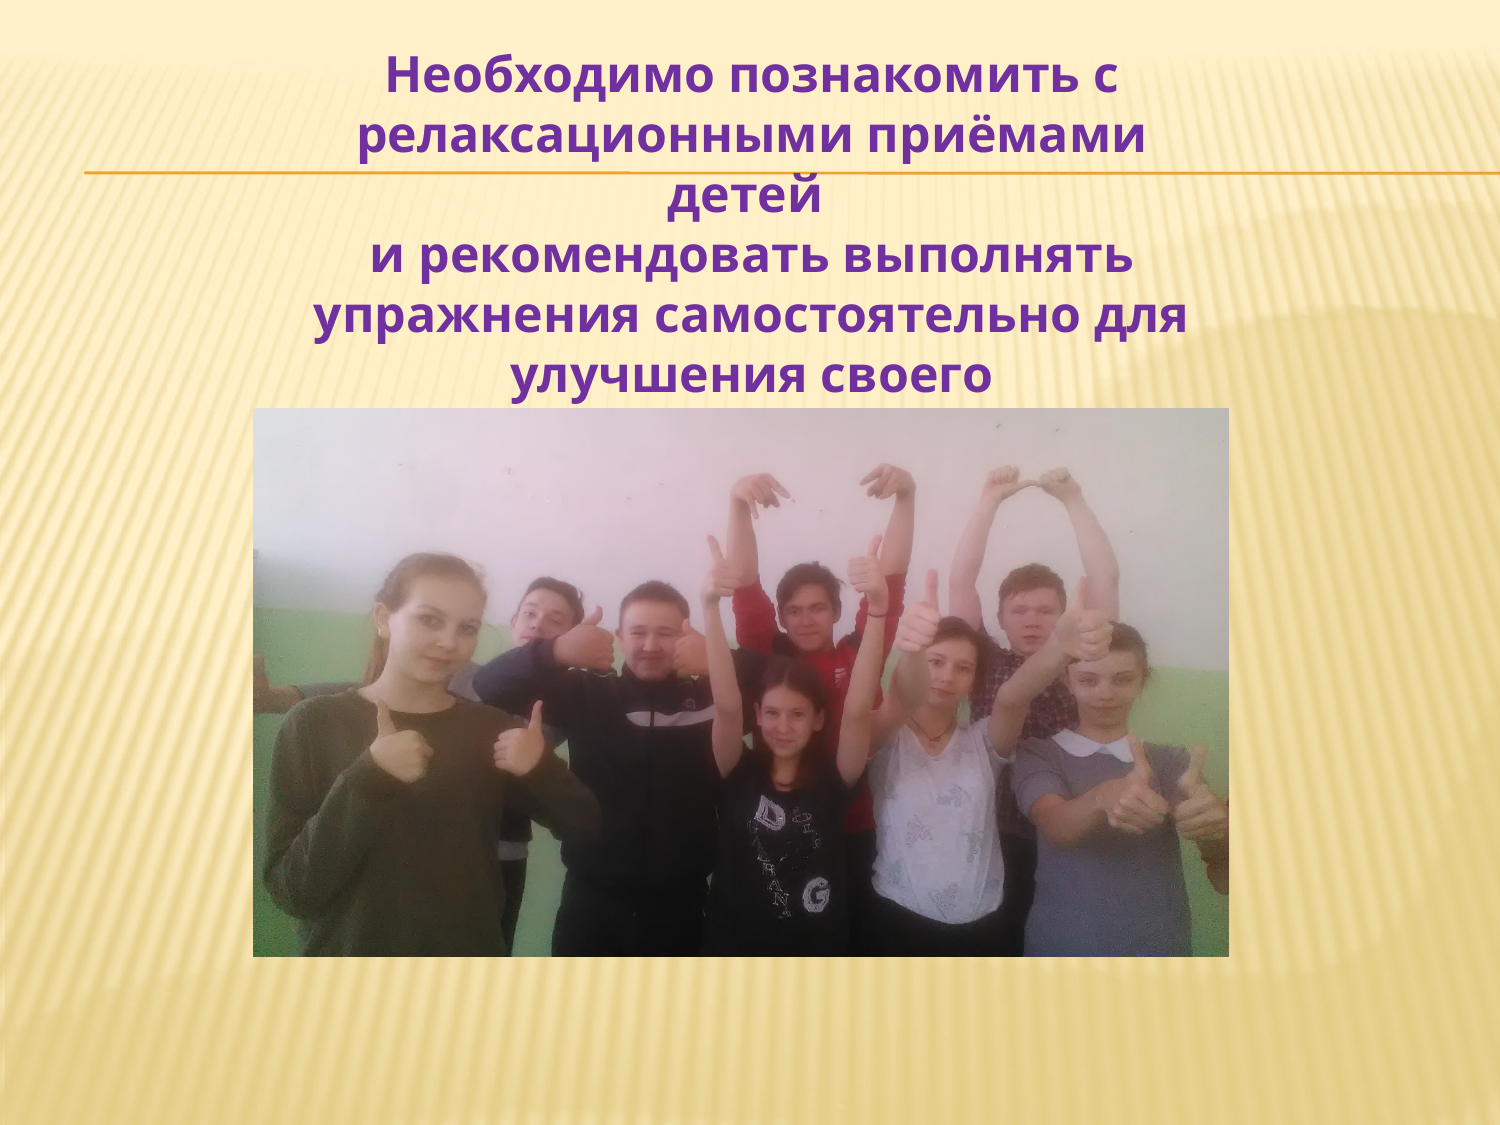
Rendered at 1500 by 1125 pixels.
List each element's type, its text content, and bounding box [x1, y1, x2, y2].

picture [253, 408, 1229, 958]
title [50, 75, 257, 469]
text_box Необходимо познакомить с релаксационными приёмами детей и рекомендовать выполнять упражнения самостоятельно для улучшения своего психологического и физического состояния. [257, 35, 1247, 590]
title [1247, 75, 1475, 469]
